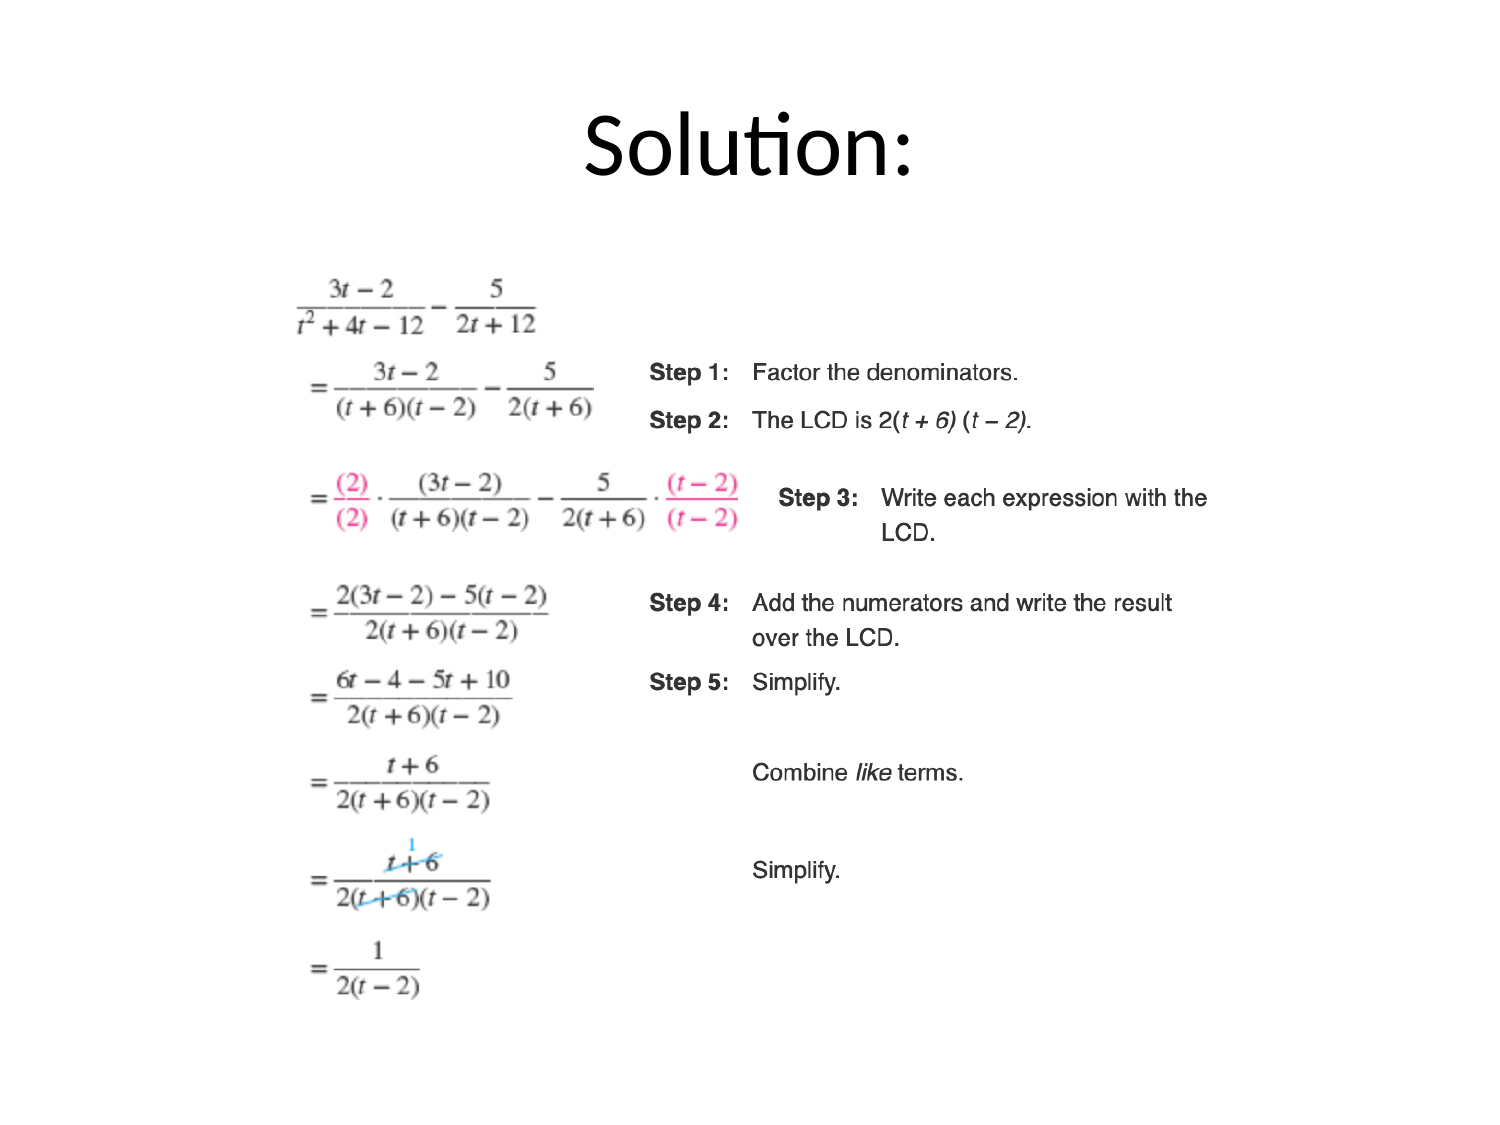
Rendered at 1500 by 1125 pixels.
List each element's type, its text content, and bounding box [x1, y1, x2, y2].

title Solution: [75, 45, 1425, 233]
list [74, 262, 1426, 1006]
